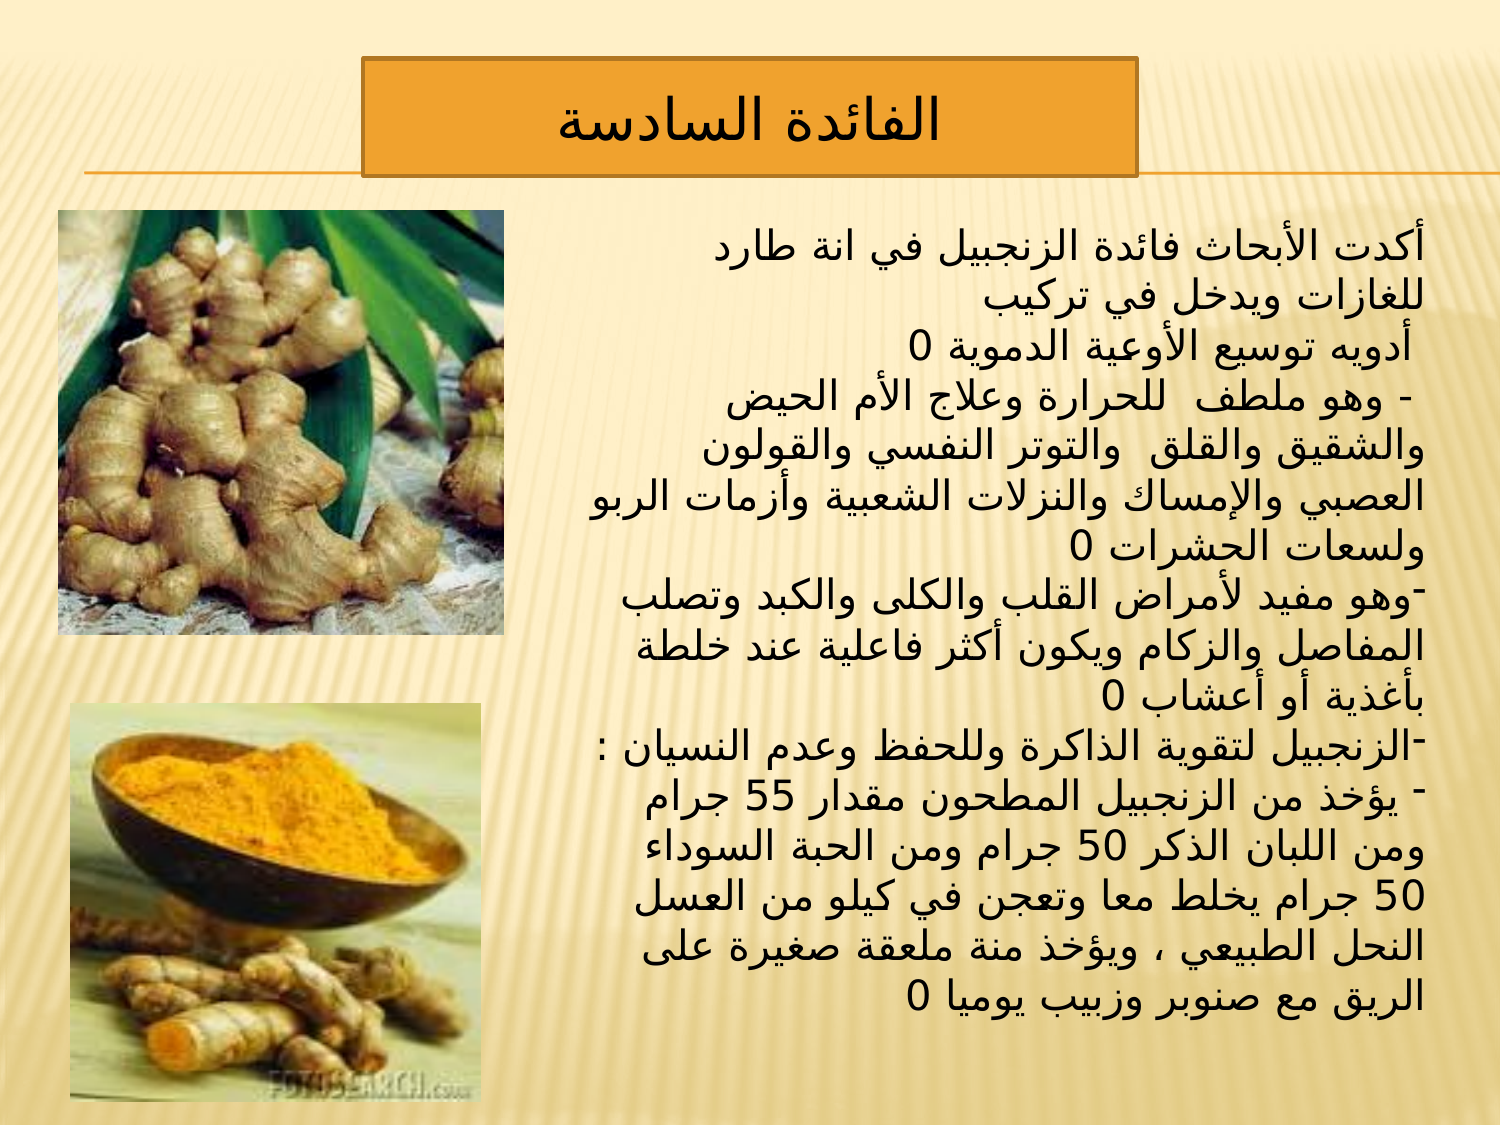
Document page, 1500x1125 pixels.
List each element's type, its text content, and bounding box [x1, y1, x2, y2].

picture [58, 210, 505, 635]
title فوائد الزنجبيل [656, 23, 1301, 188]
text_box الفائدة السادسة [361, 56, 1139, 178]
text_box أكدت الأبحاث فائدة الزنجبيل في انة طارد للغازات ويدخل في تركيب أدويه توسيع الأوعية الدموية 0 - وهو ملطف للحرارة وعلاج الأم الحيض والشقيق والقلق والتوتر النفسي والقولون العصبي والإمساك والنزلات الشعبية وأزمات الربو ولسعات الحشرات 0 وهو مفيد لأمراض القلب والكلى والكبد وتصلب المفاصل والزكام ويكون أكثر فاعلية عند خلطة بأغذية أو أعشاب 0 الزنجبيل لتقوية الذاكرة وللحفظ وعدم النسيان : يؤخذ من الزنجبيل المطحون مقدار 55 جرام ومن اللبان الذكر 50 جرام ومن الحبة السوداء 50 جرام يخلط معا وتعجن في كيلو من العسل النحل الطبيعي ، ويؤخذ منة ملعقة صغيرة على الريق مع صنوبر وزبيب يوميا 0 [574, 210, 1442, 1026]
picture [70, 702, 481, 1102]
